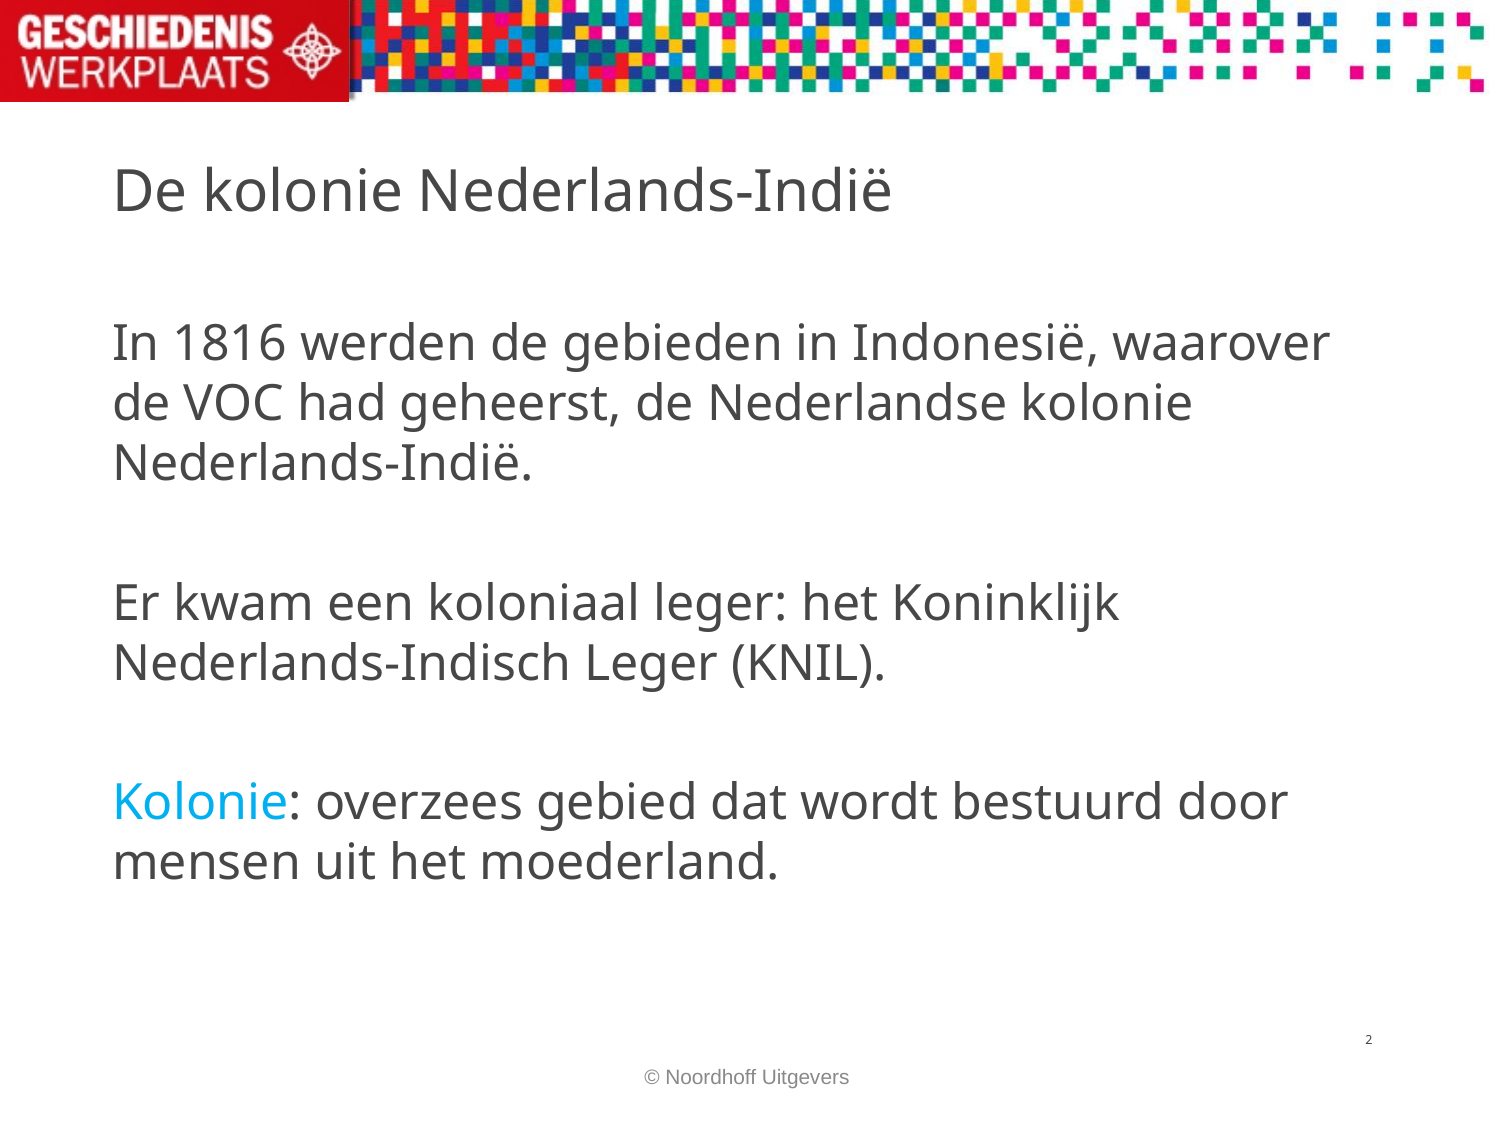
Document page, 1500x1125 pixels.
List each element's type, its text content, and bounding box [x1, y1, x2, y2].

picture [0, 0, 1500, 1125]
slide_number 2 [1325, 1025, 1388, 1063]
list In 1816 werden de gebieden in Indonesië, waarover de VOC had geheerst, de Nederlandse kolonie Nederlands-Indië. Er kwam een koloniaal leger: het Koninklijk Nederlands-Indisch Leger (KNIL). Kolonie: overzees gebied dat wordt bestuurd door mensen uit het moederland. [112, 302, 1409, 1024]
title De kolonie Nederlands-Indië [112, 145, 1401, 256]
text_box © Noordhoff Uitgevers [512, 1045, 988, 1106]
